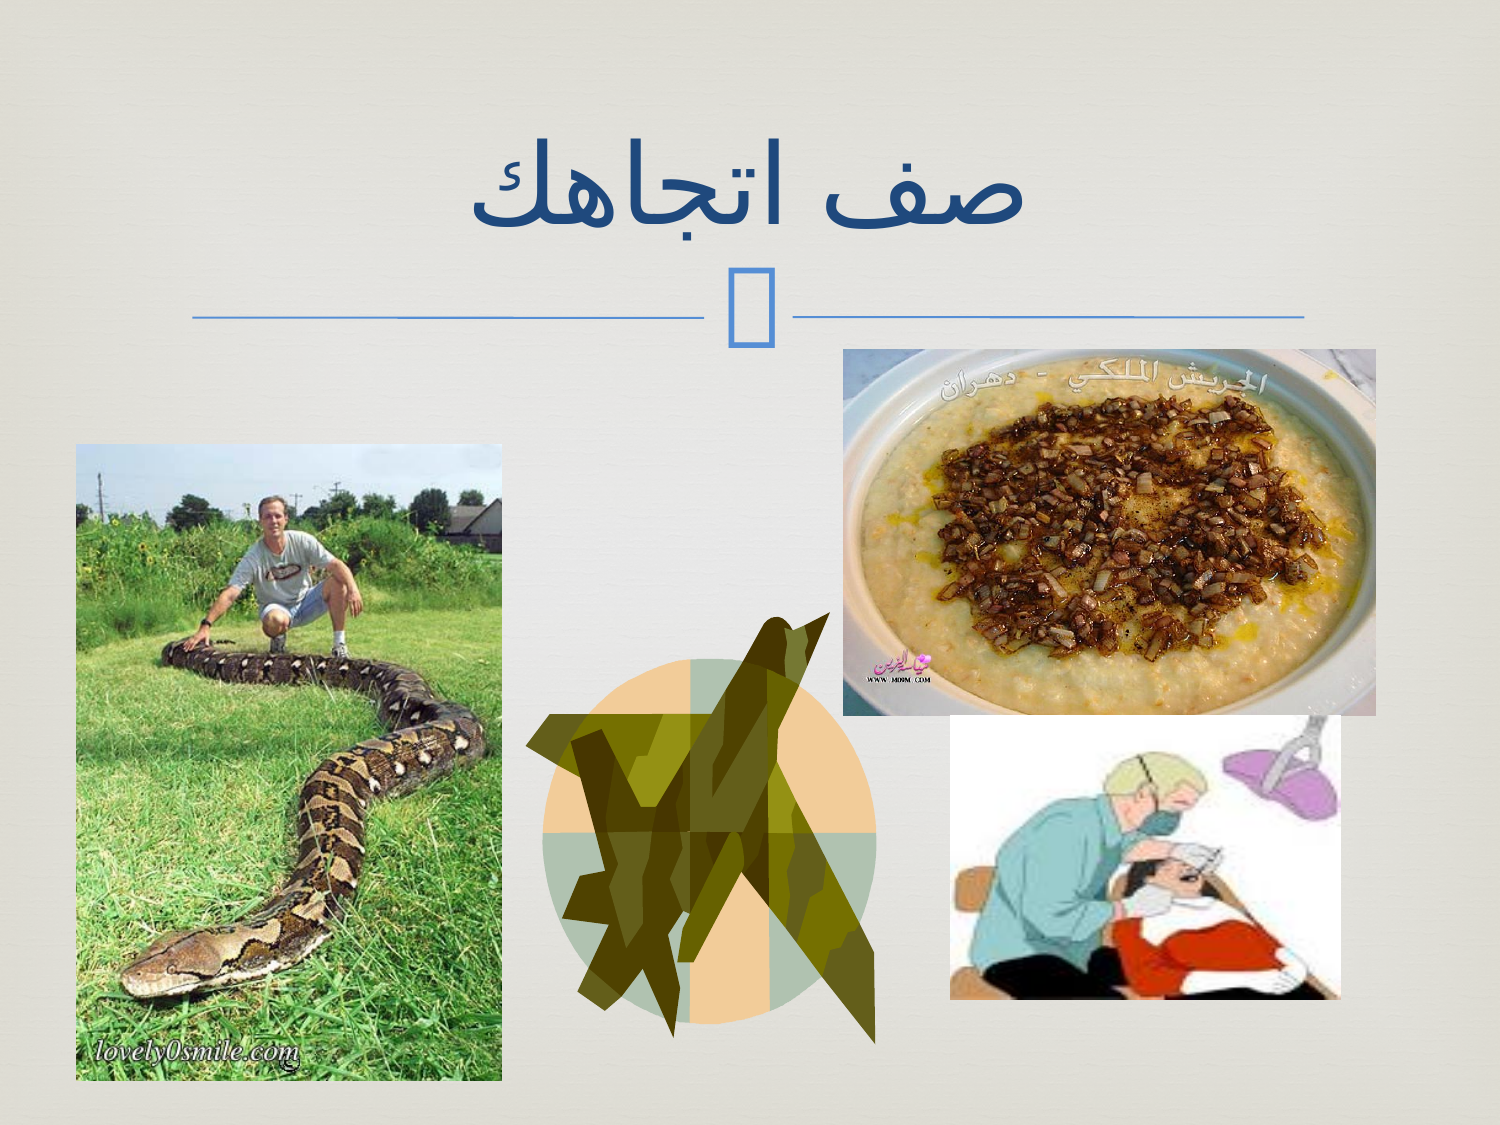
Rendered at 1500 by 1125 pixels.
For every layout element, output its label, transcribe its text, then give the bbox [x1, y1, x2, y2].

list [76, 443, 503, 1082]
picture [525, 349, 1377, 1054]
title صف اتجاهك [112, 93, 1386, 267]
